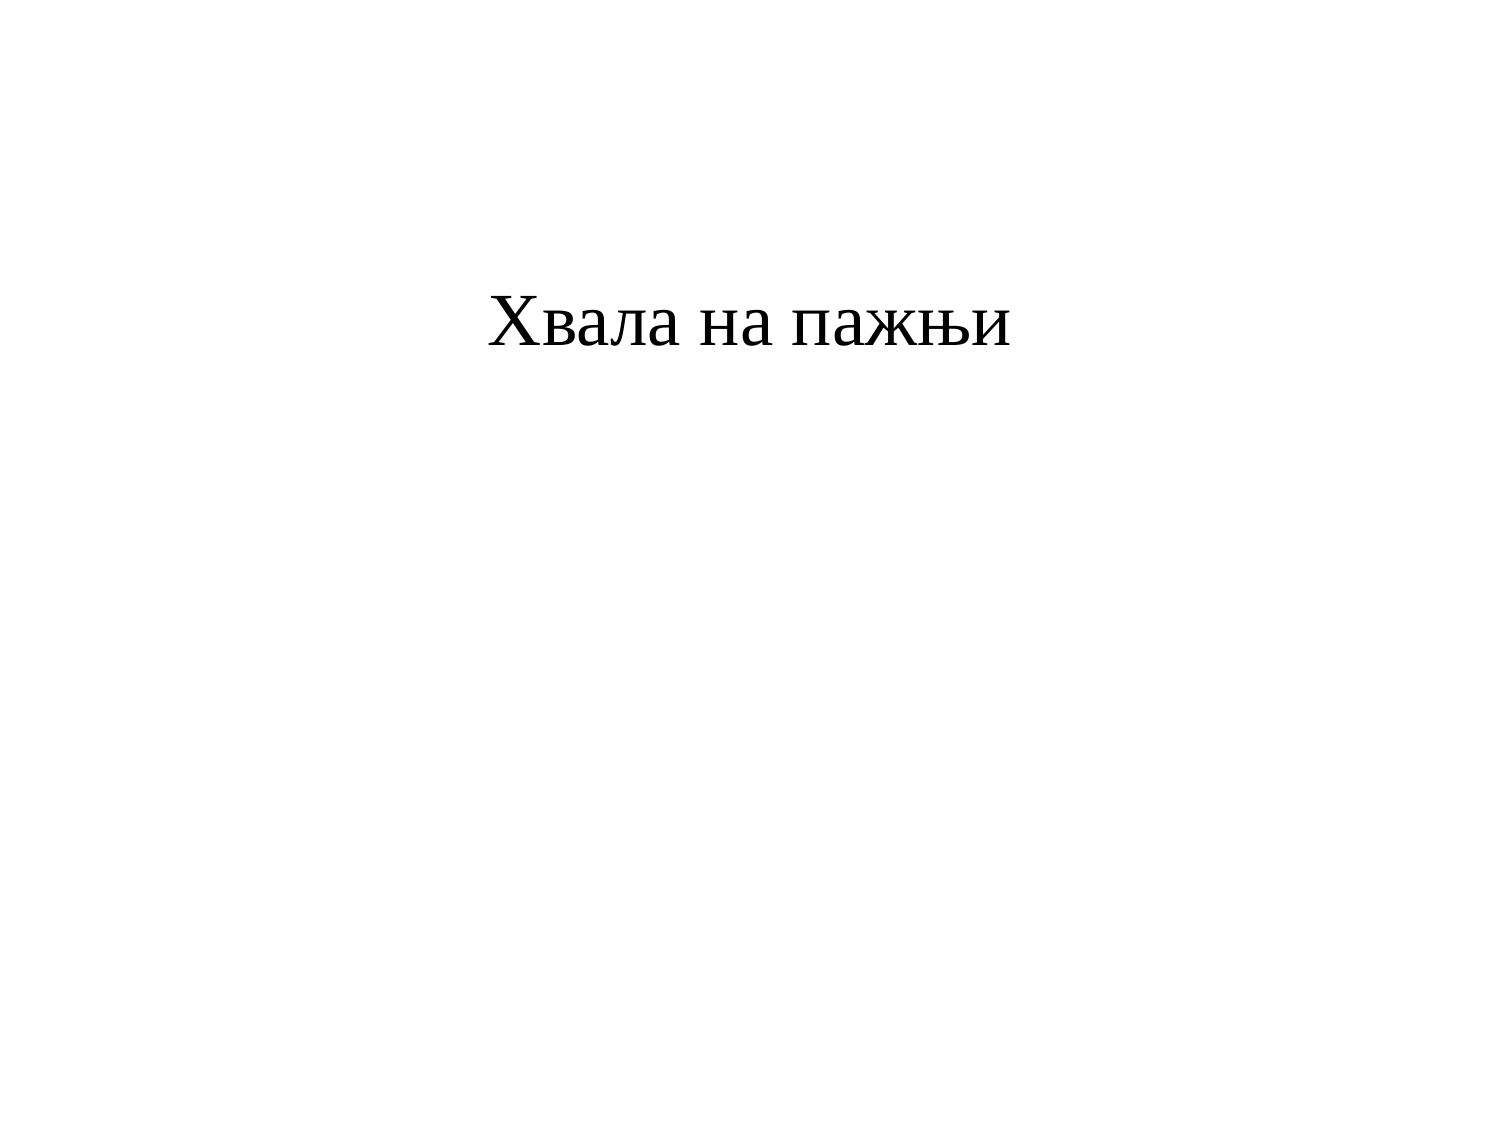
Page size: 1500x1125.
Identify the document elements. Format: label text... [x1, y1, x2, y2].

list Хвала на пажњи [75, 262, 1425, 1005]
